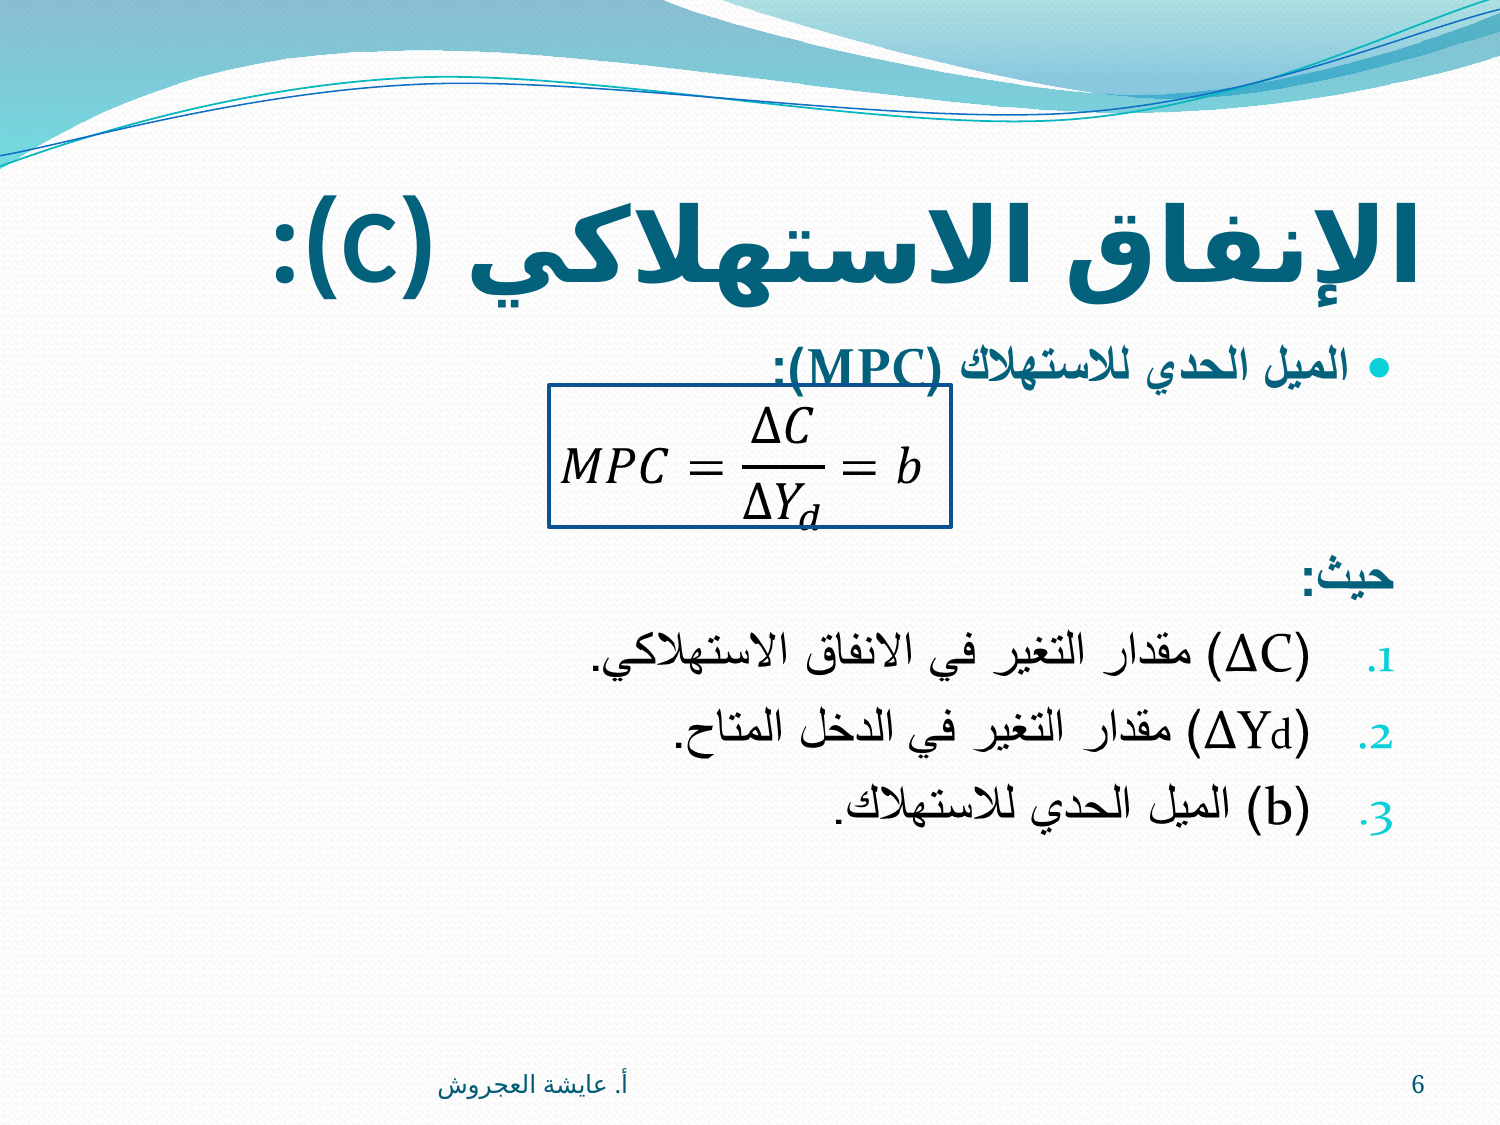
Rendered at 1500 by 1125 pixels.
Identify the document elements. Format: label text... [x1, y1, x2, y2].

title الإنفاق الاستهلاكي (C): [75, 115, 1425, 303]
text_box [547, 383, 953, 529]
footer أ. عايشة العجروش [437, 1042, 988, 1103]
list [75, 317, 1425, 1038]
slide_number 6 [1299, 1042, 1425, 1103]
